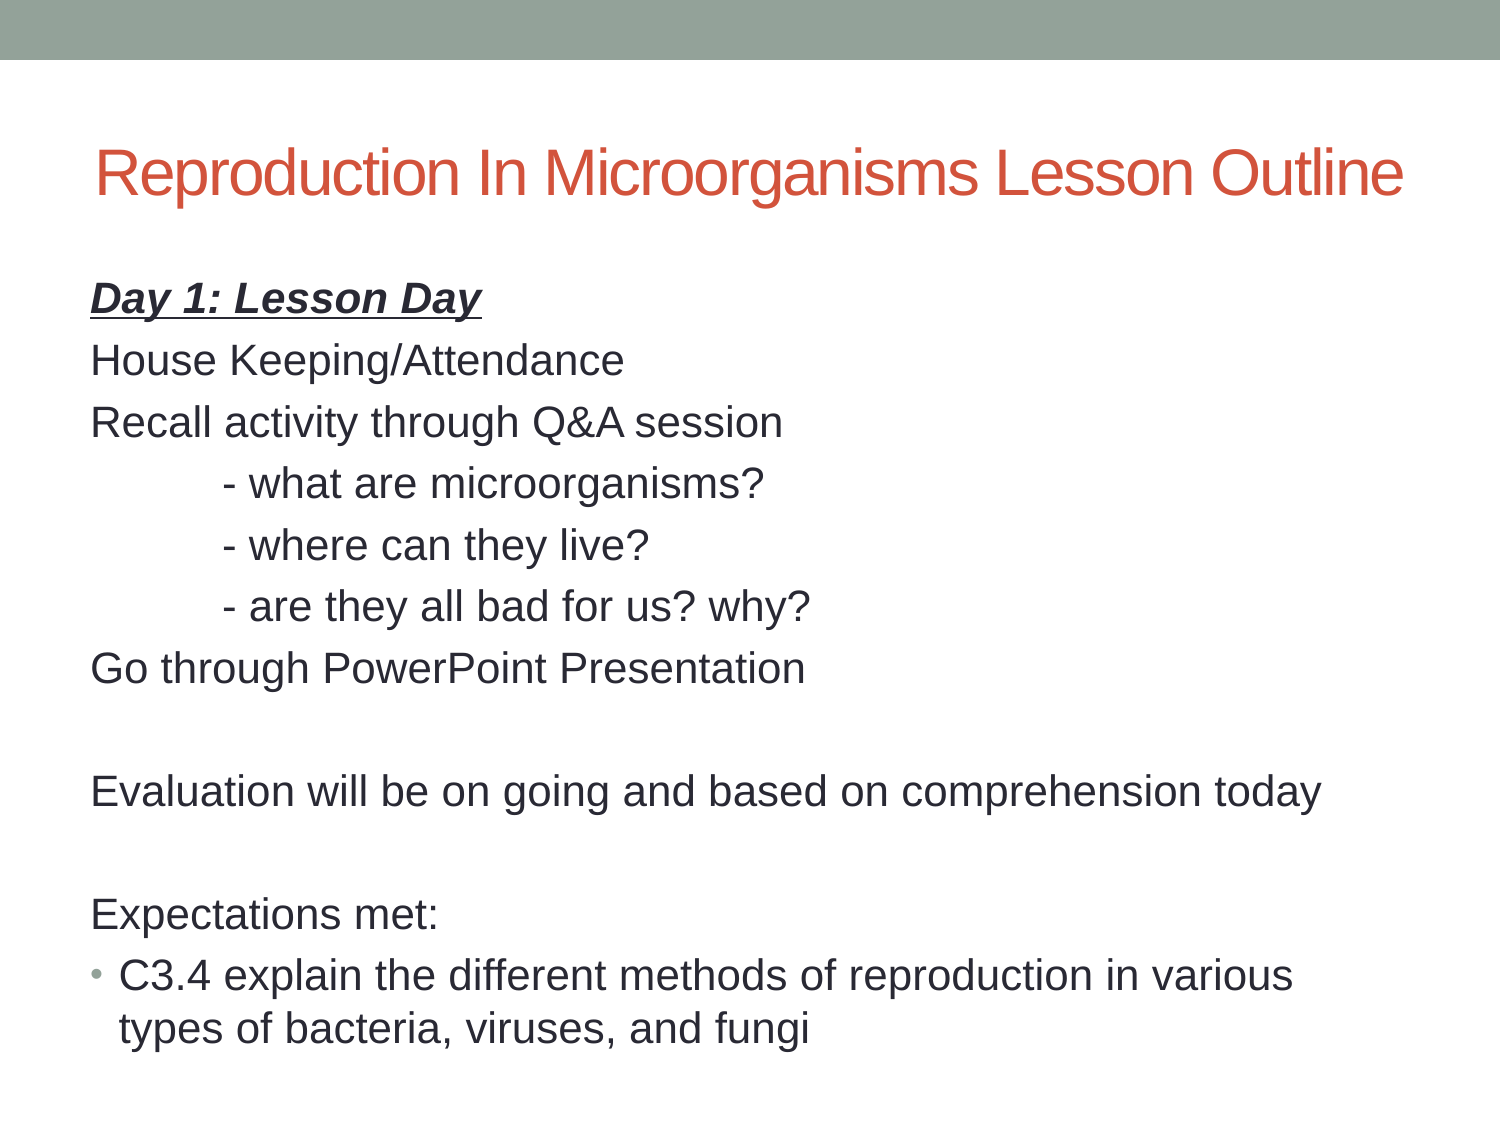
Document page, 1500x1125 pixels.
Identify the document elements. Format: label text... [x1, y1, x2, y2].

title Reproduction In Microorganisms Lesson Outline [75, 87, 1425, 250]
list Day 1: Lesson Day House Keeping/Attendance Recall activity through Q&A session - what are microorganisms? - where can they live? - are they all bad for us? why? Go through PowerPoint Presentation Evaluation will be on going and based on comprehension today Expectations met: C3.4 explain the different methods of reproduction in various types of bacteria, viruses, and fungi [75, 262, 1425, 1063]
